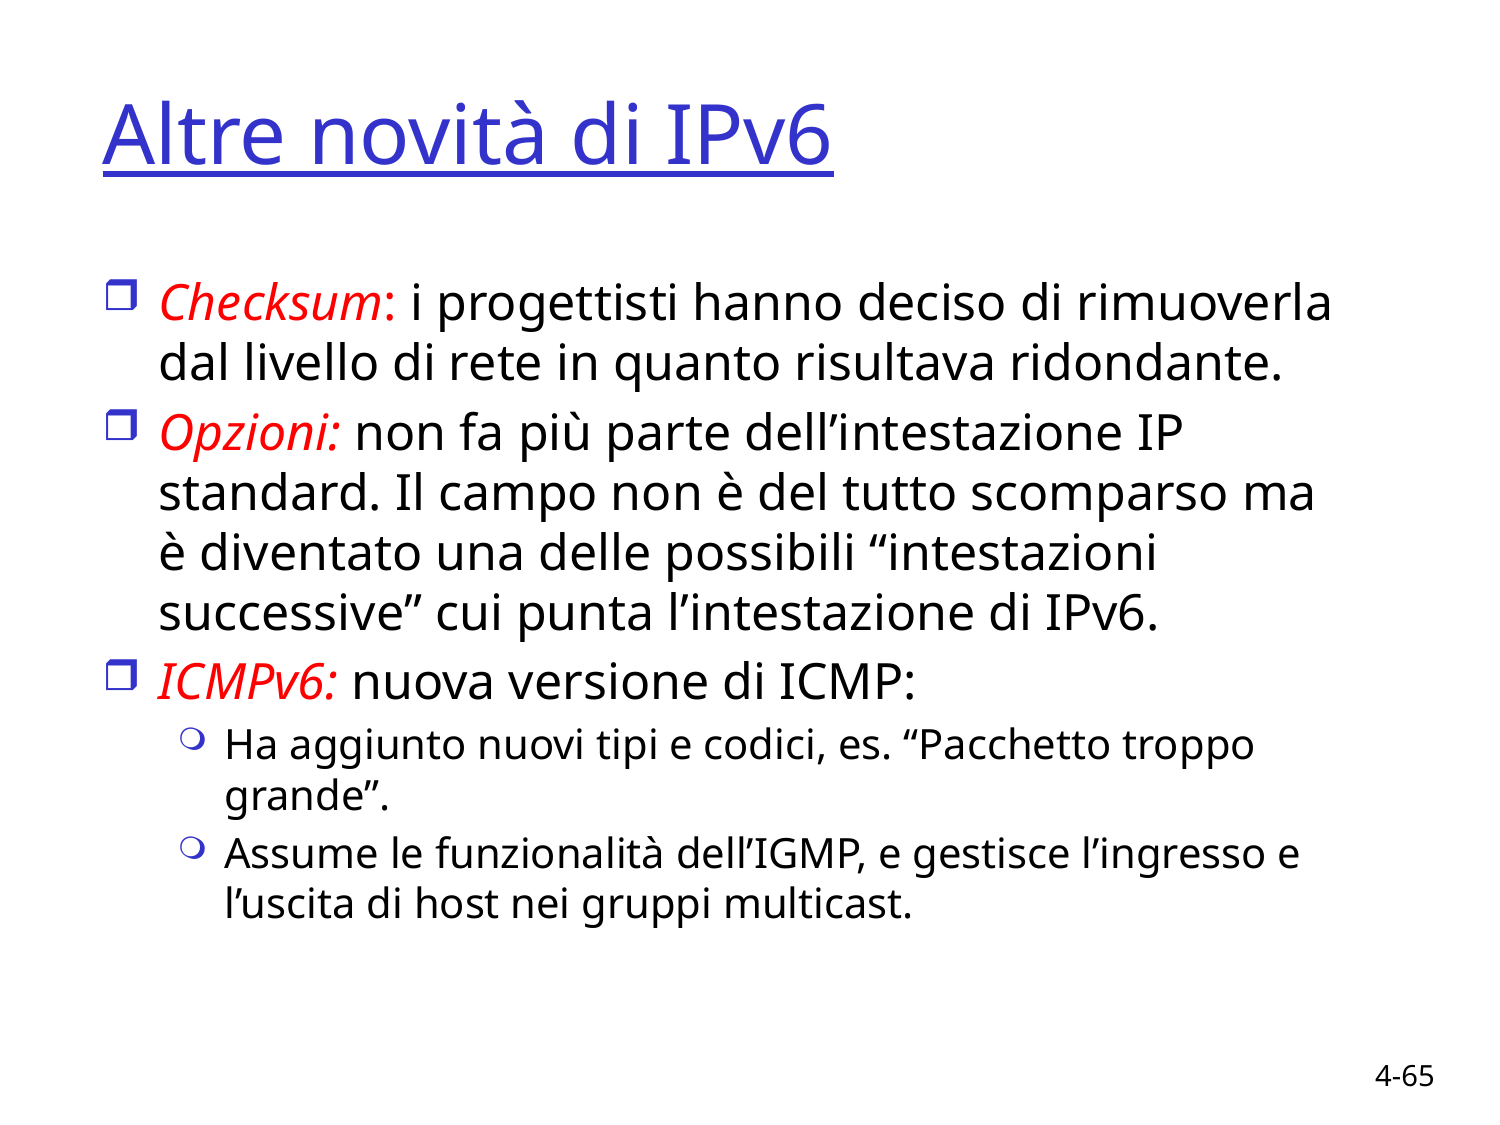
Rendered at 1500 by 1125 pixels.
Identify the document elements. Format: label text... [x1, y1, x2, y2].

slide_number 4-65 [1338, 1049, 1451, 1125]
list Checksum: i progettisti hanno deciso di rimuoverla dal livello di rete in quanto risultava ridondante. Opzioni: non fa più parte dell’intestazione IP standard. Il campo non è del tutto scomparso ma è diventato una delle possibili “intestazioni successive” cui punta l’intestazione di IPv6. ICMPv6: nuova versione di ICMP: Ha aggiunto nuovi tipi e codici, es. “Pacchetto troppo grande”. Assume le funzionalità dell’IGMP, e gestisce l’ingresso e l’uscita di host nei gruppi multicast. [87, 262, 1363, 1026]
title Altre novità di IPv6 [87, 37, 1363, 226]
